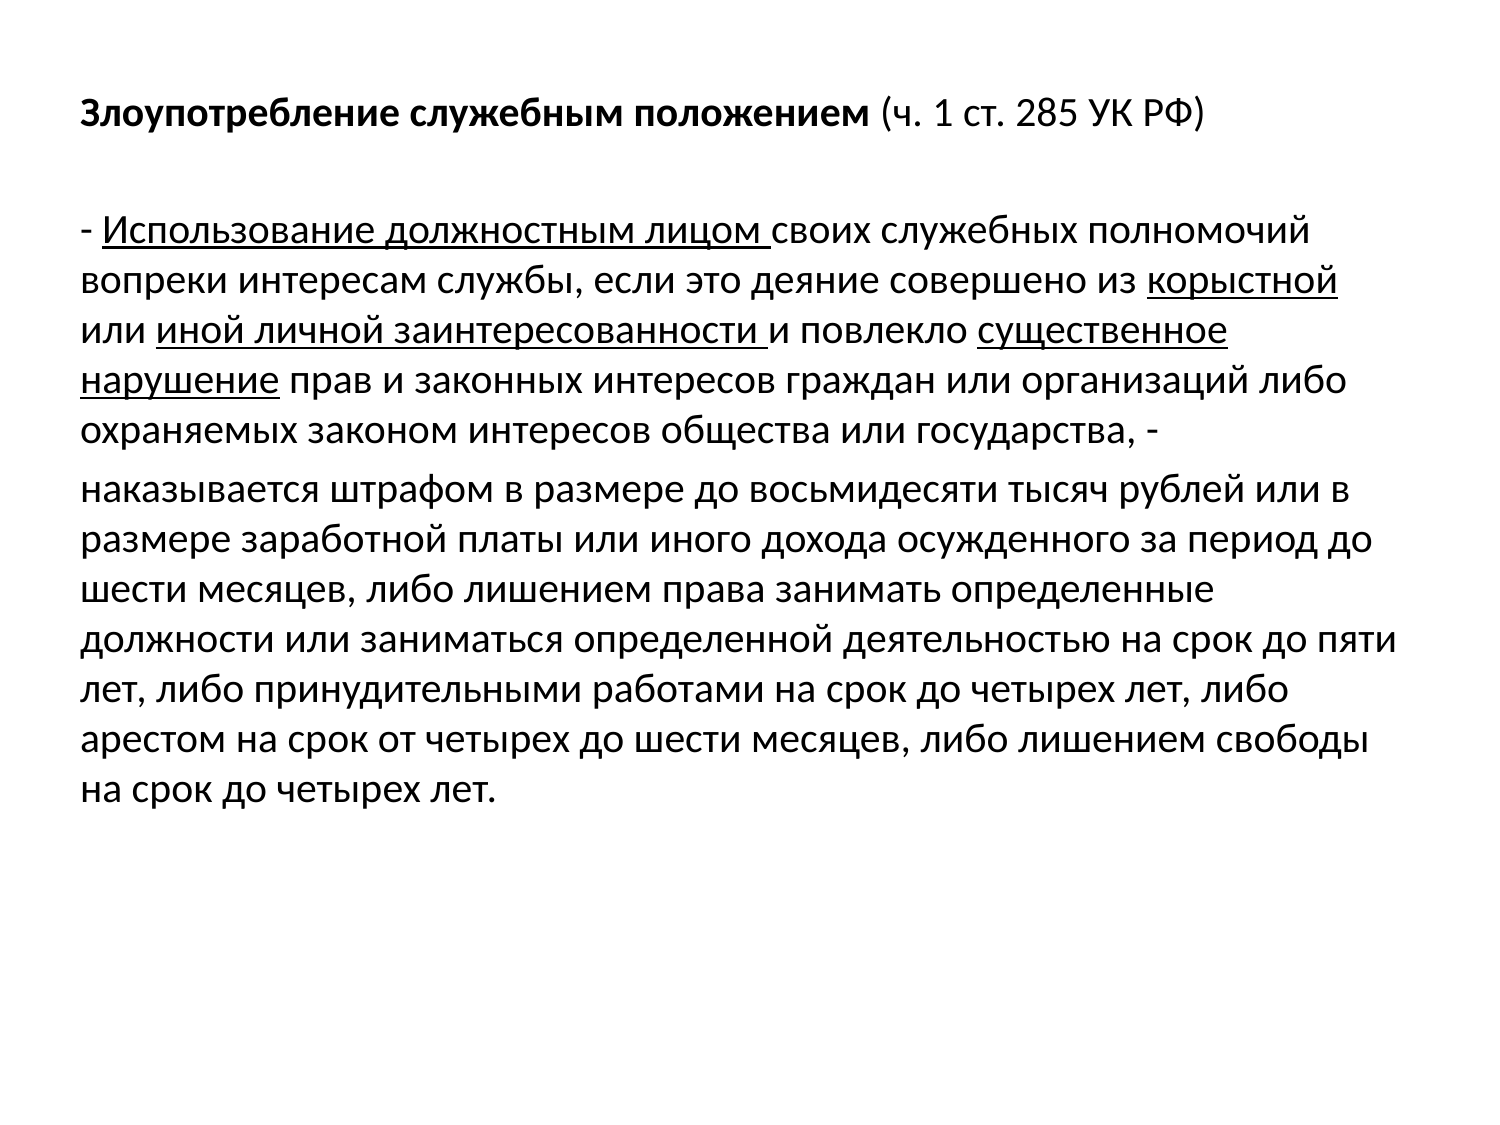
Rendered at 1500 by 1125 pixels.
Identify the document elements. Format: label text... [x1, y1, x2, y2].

list Злоупотребление служебным положением (ч. 1 ст. 285 УК РФ) - Использование должностным лицом своих служебных полномочий вопреки интересам службы, если это деяние совершено из корыстной или иной личной заинтересованности и повлекло существенное нарушение прав и законных интересов граждан или организаций либо охраняемых законом интересов общества или государства, - наказывается штрафом в размере до восьмидесяти тысяч рублей или в размере заработной платы или иного дохода осужденного за период до шести месяцев, либо лишением права занимать определенные должности или заниматься определенной деятельностью на срок до пяти лет, либо принудительными работами на срок до четырех лет, либо арестом на срок от четырех до шести месяцев, либо лишением свободы на срок до четырех лет. [64, 19, 1425, 1005]
